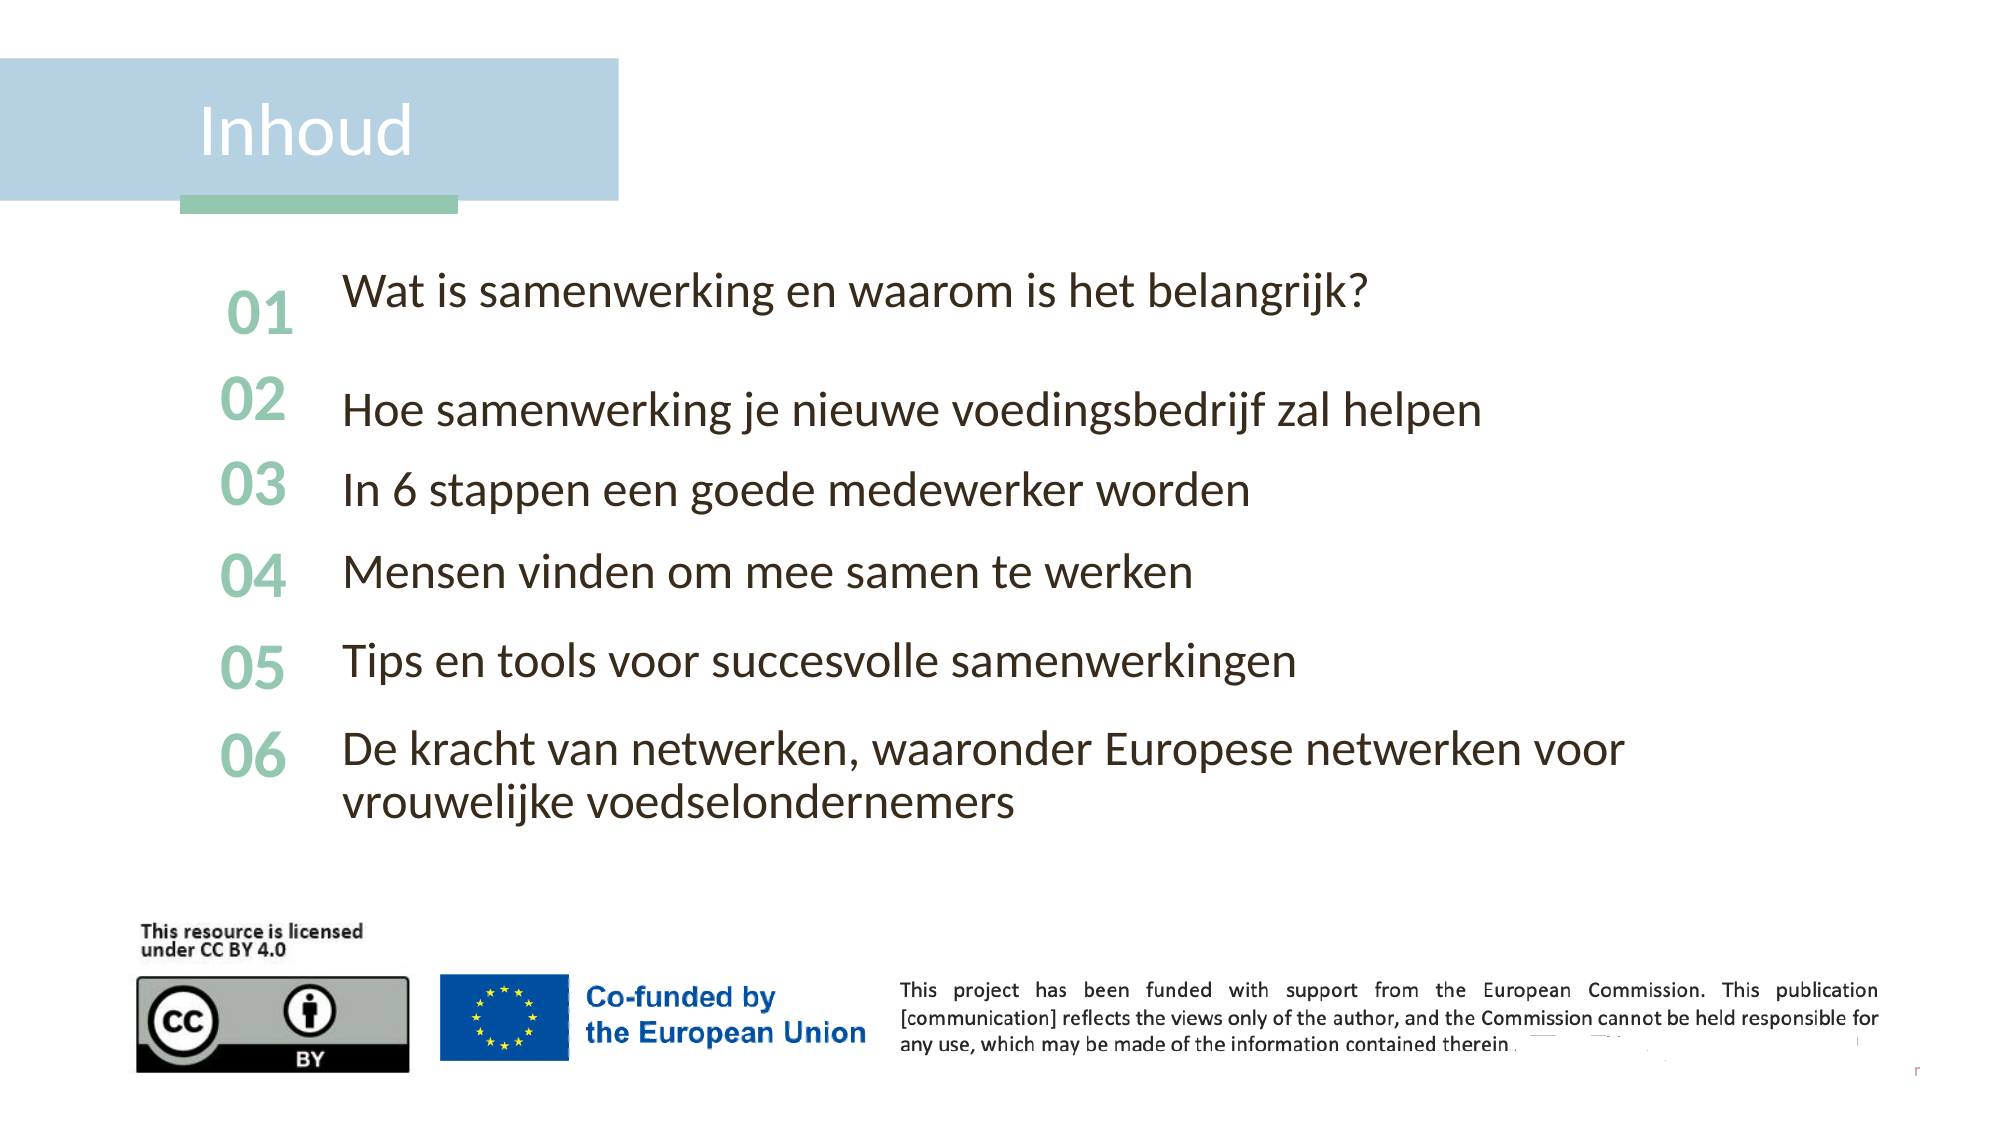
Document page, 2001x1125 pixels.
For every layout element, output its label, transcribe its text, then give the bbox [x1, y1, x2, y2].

list 03 [205, 455, 321, 512]
list Mensen vinden om mee samen te werken [327, 544, 1846, 600]
list 06 [205, 728, 321, 784]
list 01 [212, 284, 328, 341]
list 02 [205, 371, 321, 428]
list 05 [205, 640, 321, 696]
list De kracht van netwerken, waaronder Europese netwerken voor vrouwelijke voedselondernemers [327, 747, 1846, 804]
list 04 [205, 548, 321, 604]
list In 6 stappen een goede medewerker worden [327, 461, 1846, 518]
list Wat is samenwerking en waarom is het belangrijk? [327, 290, 1846, 347]
list Inhoud [184, 72, 593, 191]
picture [108, 902, 1971, 1103]
list Tips en tools voor succesvolle samenwerkingen [327, 633, 1846, 690]
list Hoe samenwerking je nieuwe voedingsbedrijf zal helpen [327, 382, 1846, 439]
